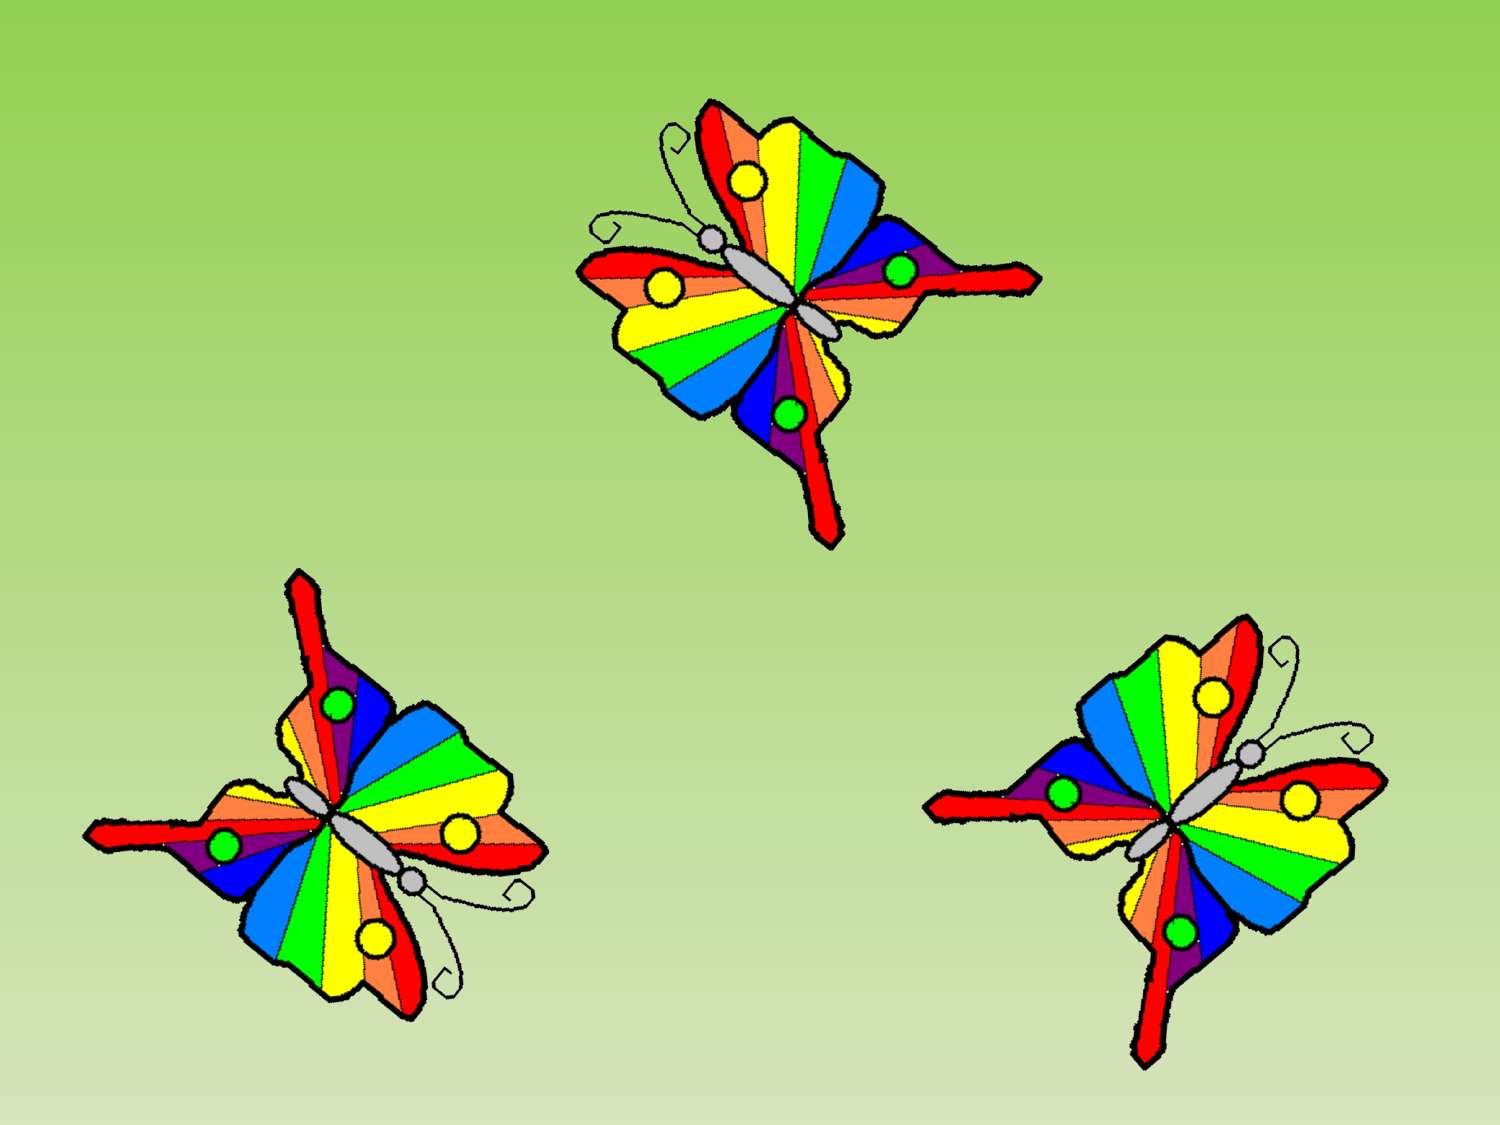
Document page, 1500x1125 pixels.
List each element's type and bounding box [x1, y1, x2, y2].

picture [59, 499, 676, 1117]
picture [450, 3, 1066, 620]
picture [861, 474, 1480, 1094]
